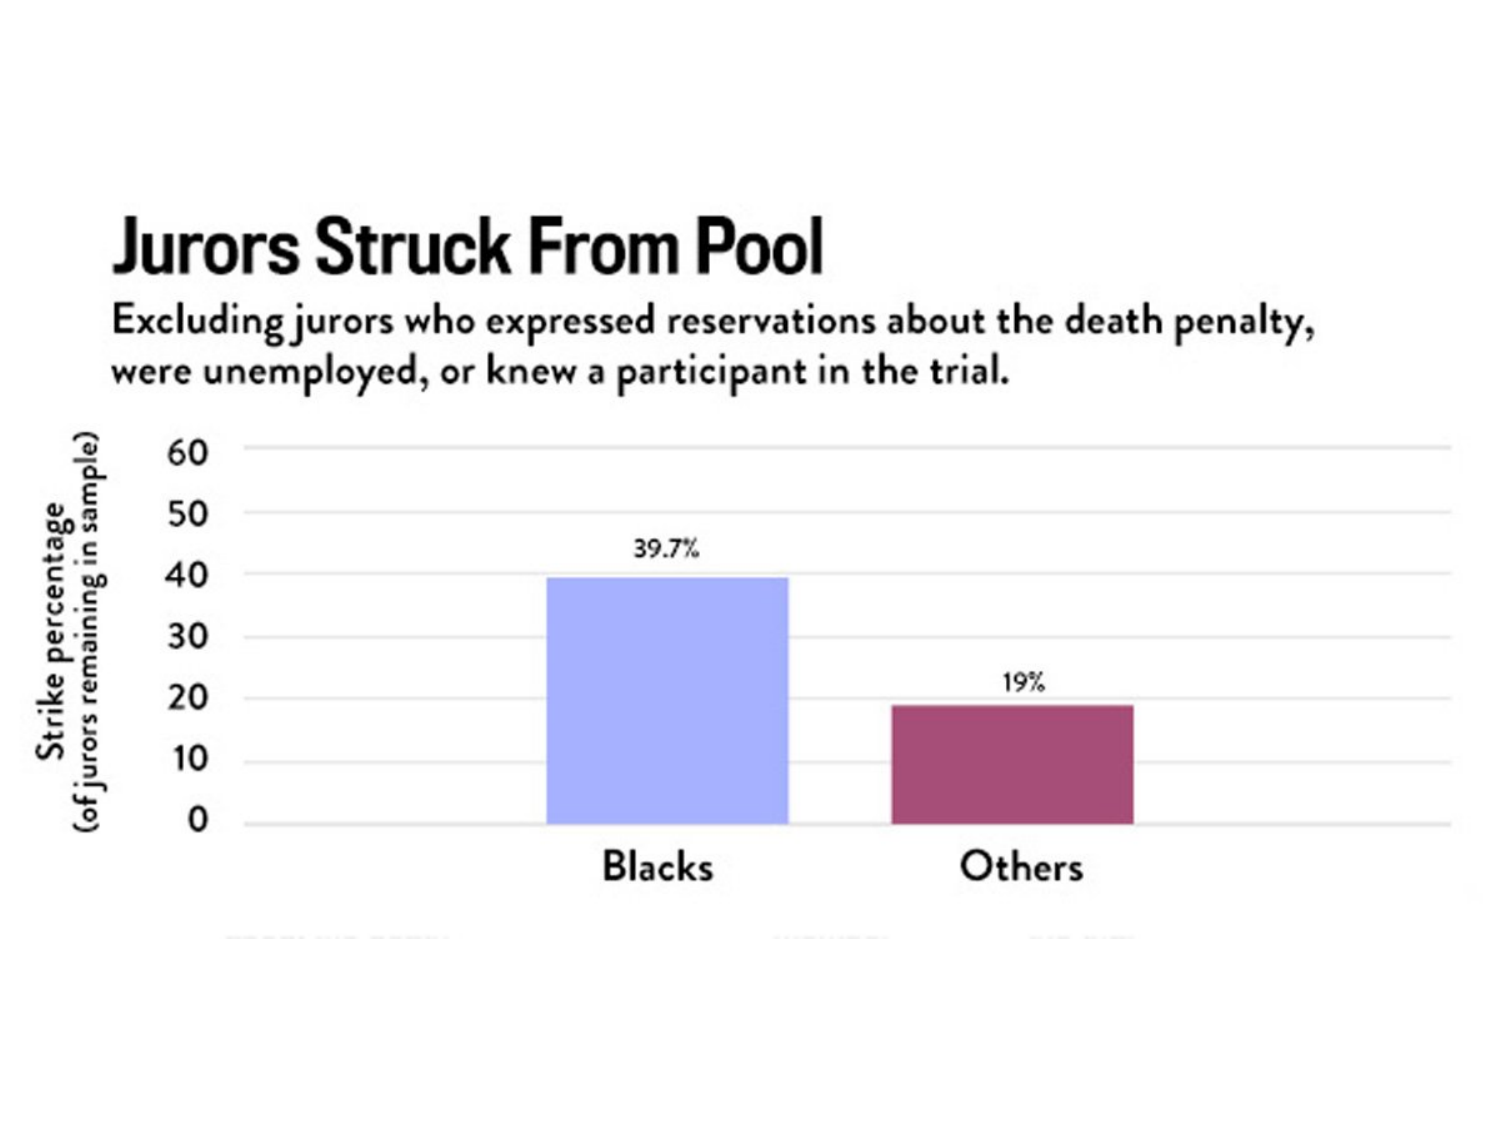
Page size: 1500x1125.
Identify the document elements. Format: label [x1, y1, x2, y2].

picture [0, 183, 1500, 939]
